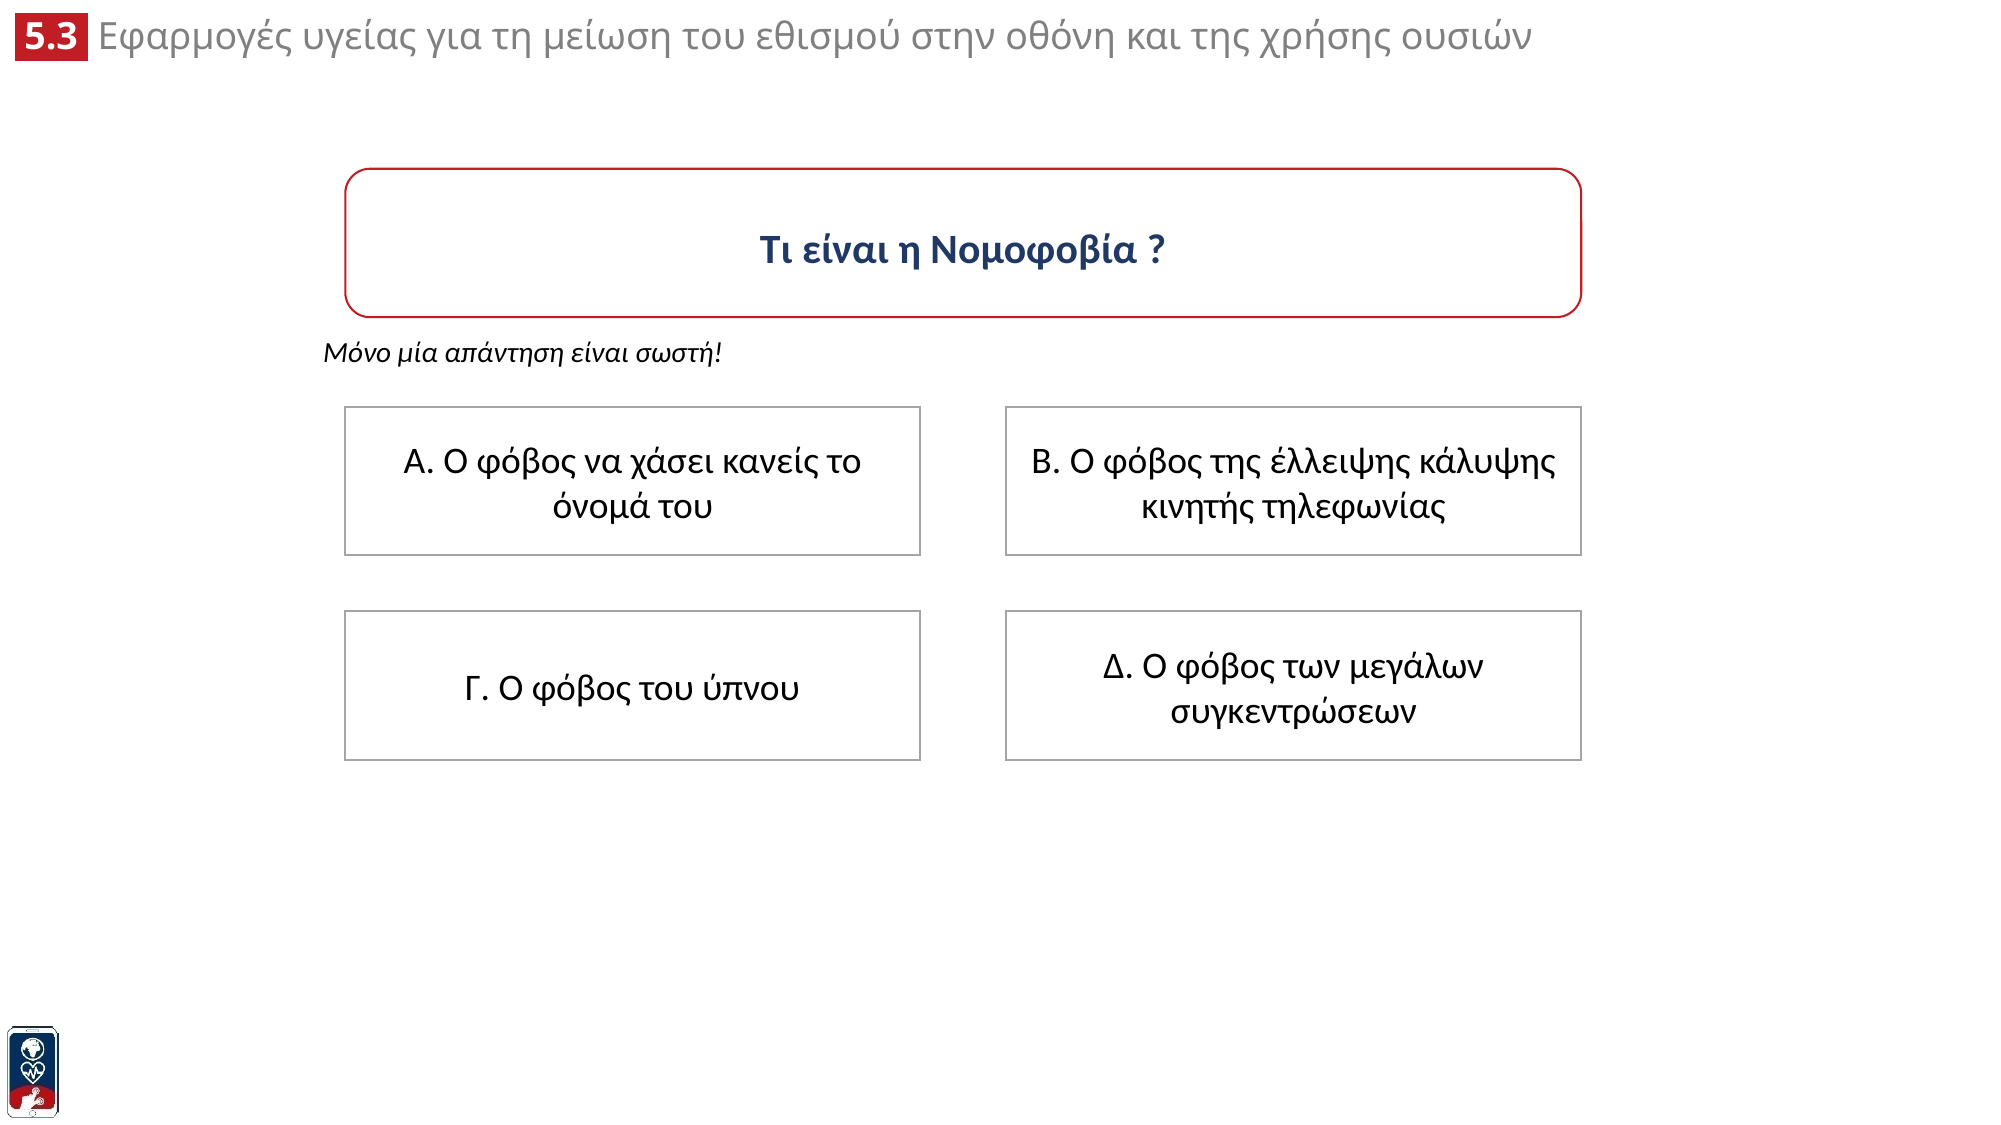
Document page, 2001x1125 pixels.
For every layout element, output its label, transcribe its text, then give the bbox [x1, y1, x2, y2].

text_box Γ. Ο φόβος του ύπνου [344, 610, 921, 761]
text_box A. Ο φόβος να χάσει κανείς το όνομά του [344, 406, 921, 556]
text_box Δ. Ο φόβος των μεγάλων συγκεντρώσεων [1005, 610, 1582, 761]
text_box Μόνο μία απάντηση είναι σωστή! [308, 325, 738, 376]
text_box Τι είναι η Νομοφοβία ? [344, 167, 1583, 319]
text_box B. Ο φόβος της έλλειψης κάλυψης κινητής τηλεφωνίας [1005, 406, 1582, 556]
picture [7, 1026, 59, 1118]
